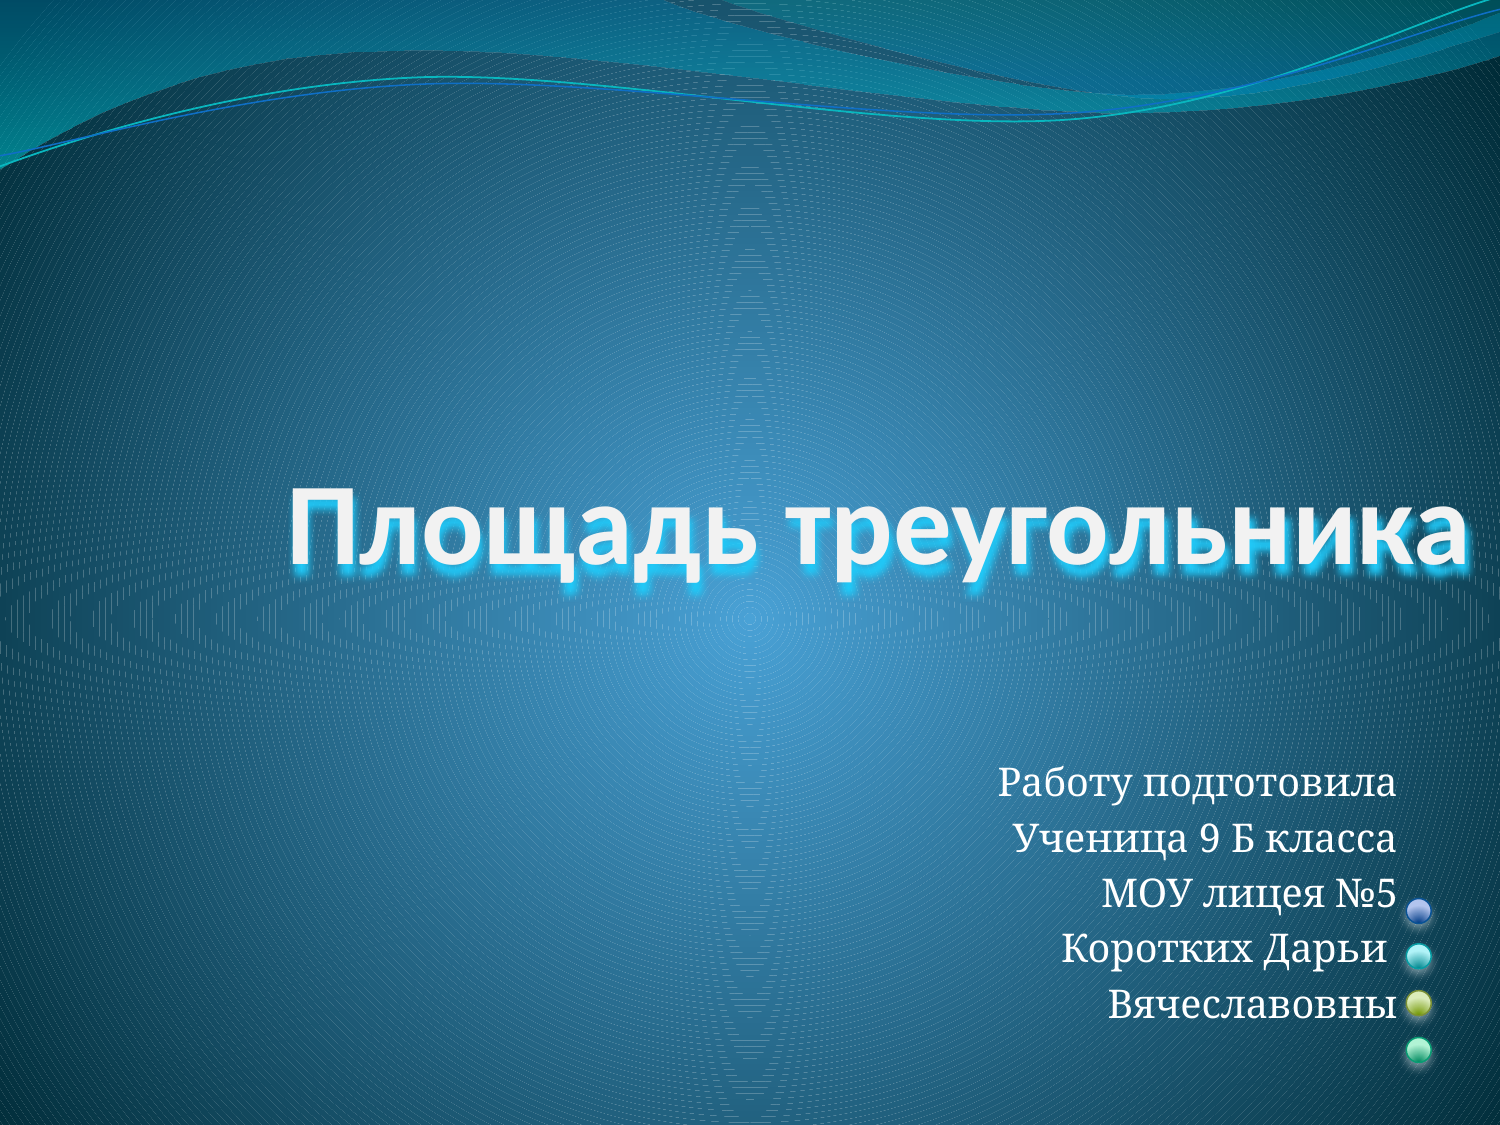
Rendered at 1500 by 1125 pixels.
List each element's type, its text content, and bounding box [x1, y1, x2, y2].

title Площадь треугольника [37, 425, 1475, 588]
subtitle Работу подготовила Ученица 9 Б класса МОУ лицея №5 Коротких Дарьи Вячеславовны [112, 750, 1401, 1038]
